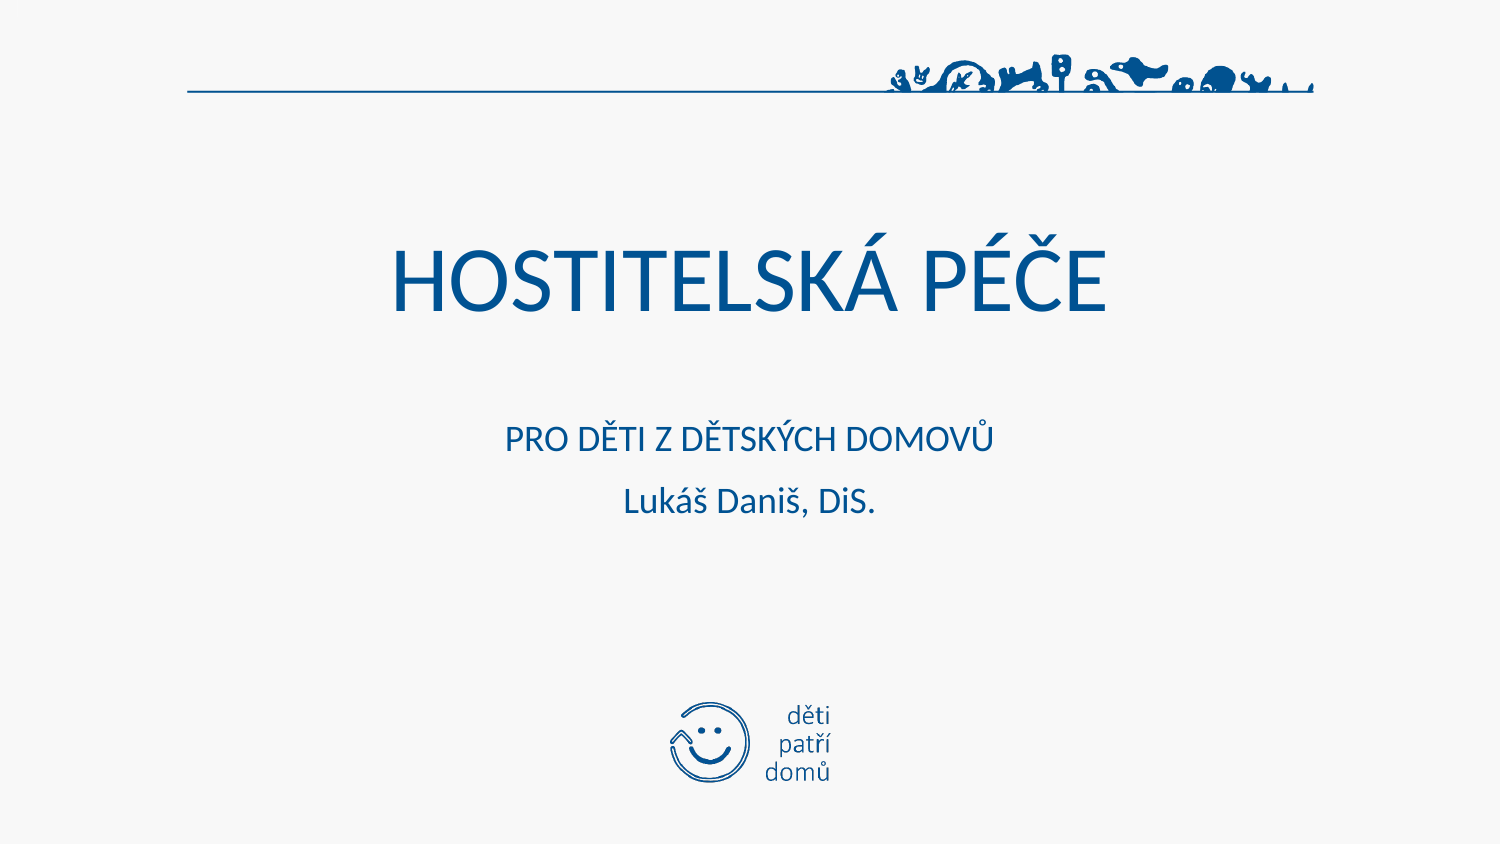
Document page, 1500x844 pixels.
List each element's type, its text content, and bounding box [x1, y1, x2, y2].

picture [659, 691, 841, 793]
picture [0, 0, 1500, 93]
subtitle PRO DĚTI Z DĚTSKÝCH DOMOVŮ Lukáš Daniš, DiS. [187, 408, 1313, 581]
title HOSTITELSKÁ PÉČE [187, 91, 1313, 338]
